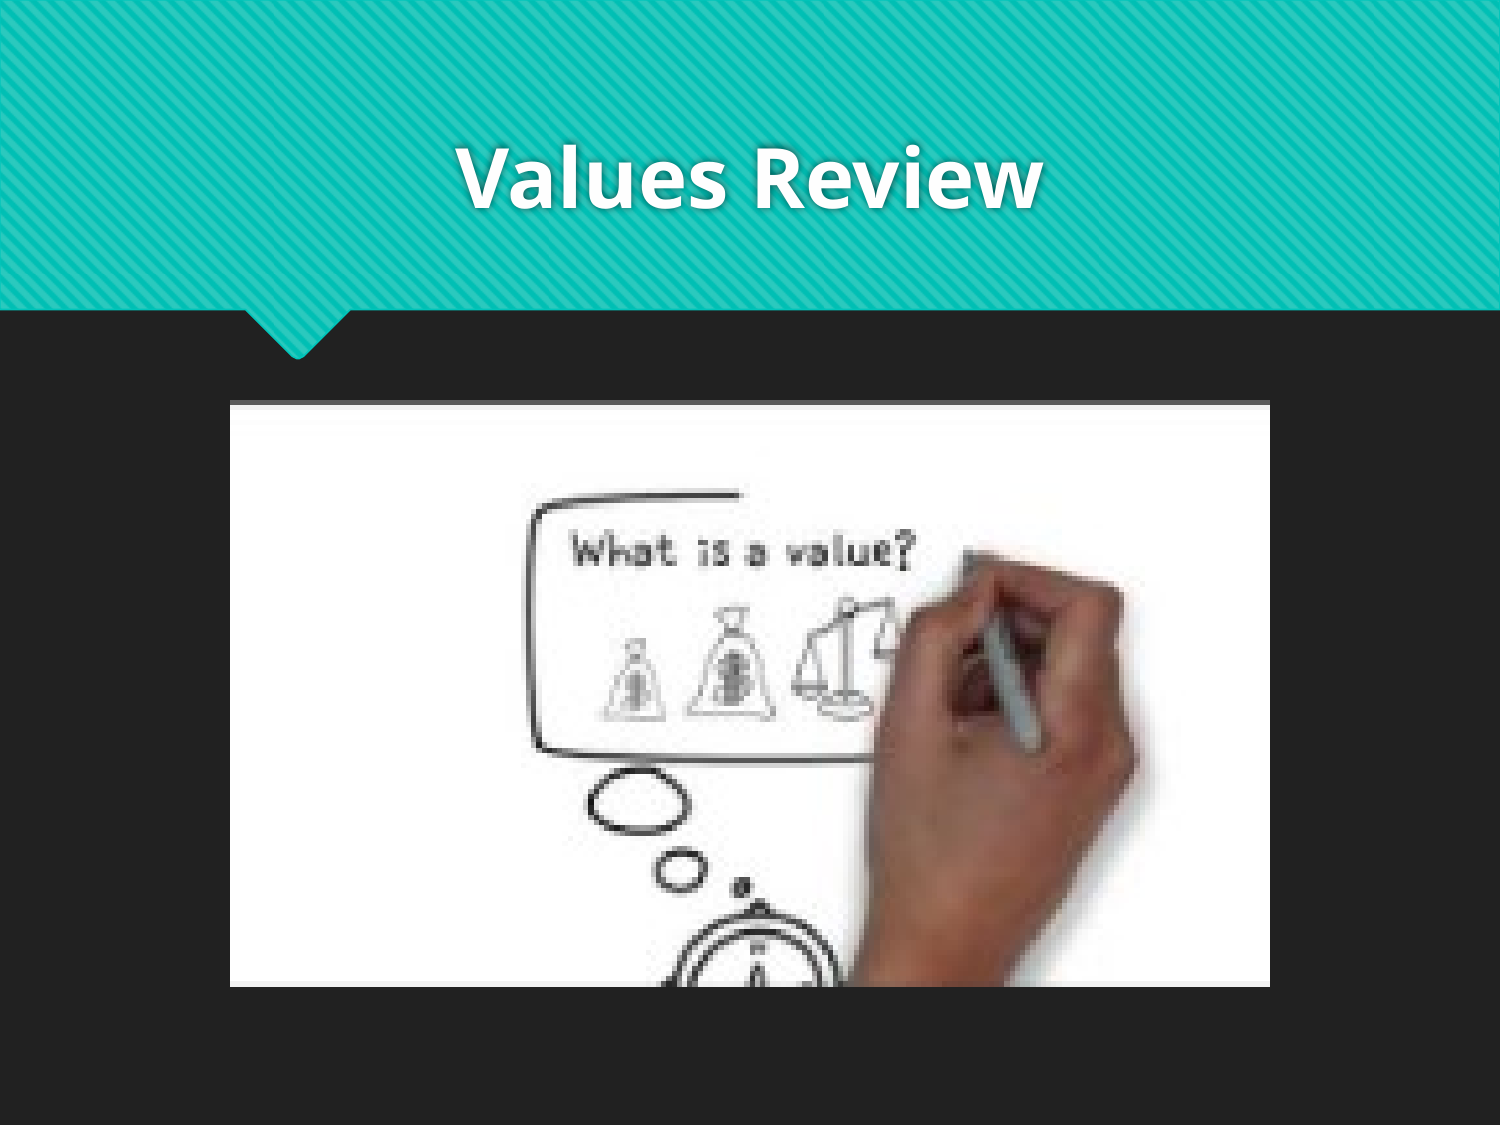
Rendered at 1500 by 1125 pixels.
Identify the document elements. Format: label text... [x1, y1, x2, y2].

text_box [229, 399, 1271, 988]
title Values Review [132, 73, 1368, 233]
